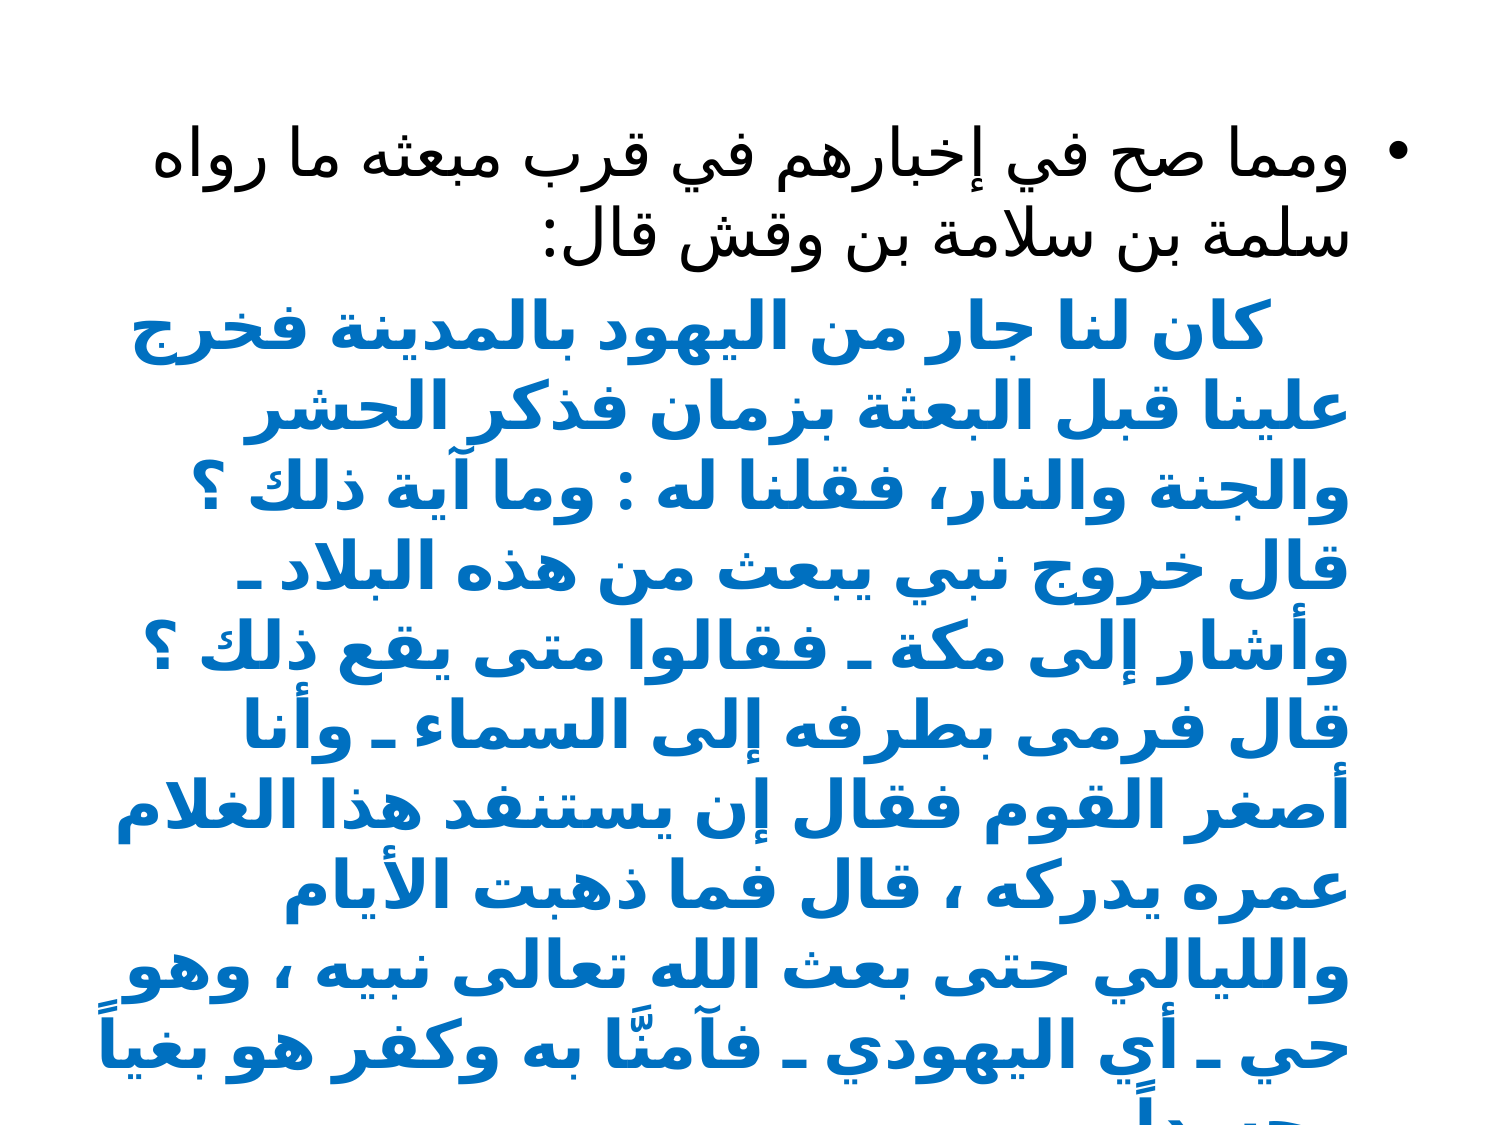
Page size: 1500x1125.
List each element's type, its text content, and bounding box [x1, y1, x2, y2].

list ومما صح في إخبارهم في قرب مبعثه ما رواه سلمة بن سلامة بن وقش قال: كان لنا جار من اليهود بالمدينة فخرج علينا قبل البعثة بزمان فذكر الحشر والجنة والنار، فقلنا له : وما آية ذلك ؟ قال خروج نبي يبعث من هذه البلاد ـ وأشار إلى مكة ـ فقالوا متى يقع ذلك ؟ قال فرمى بطرفه إلى السماء ـ وأنا أصغر القوم فقال إن يستنفد هذا الغلام عمره يدركه ، قال فما ذهبت الأيام والليالي حتى بعث الله تعالى نبيه ، وهو حي ـ أي اليهودي ـ فآمنَّا به وكفر هو بغياً وحسداً. [75, 101, 1425, 1005]
